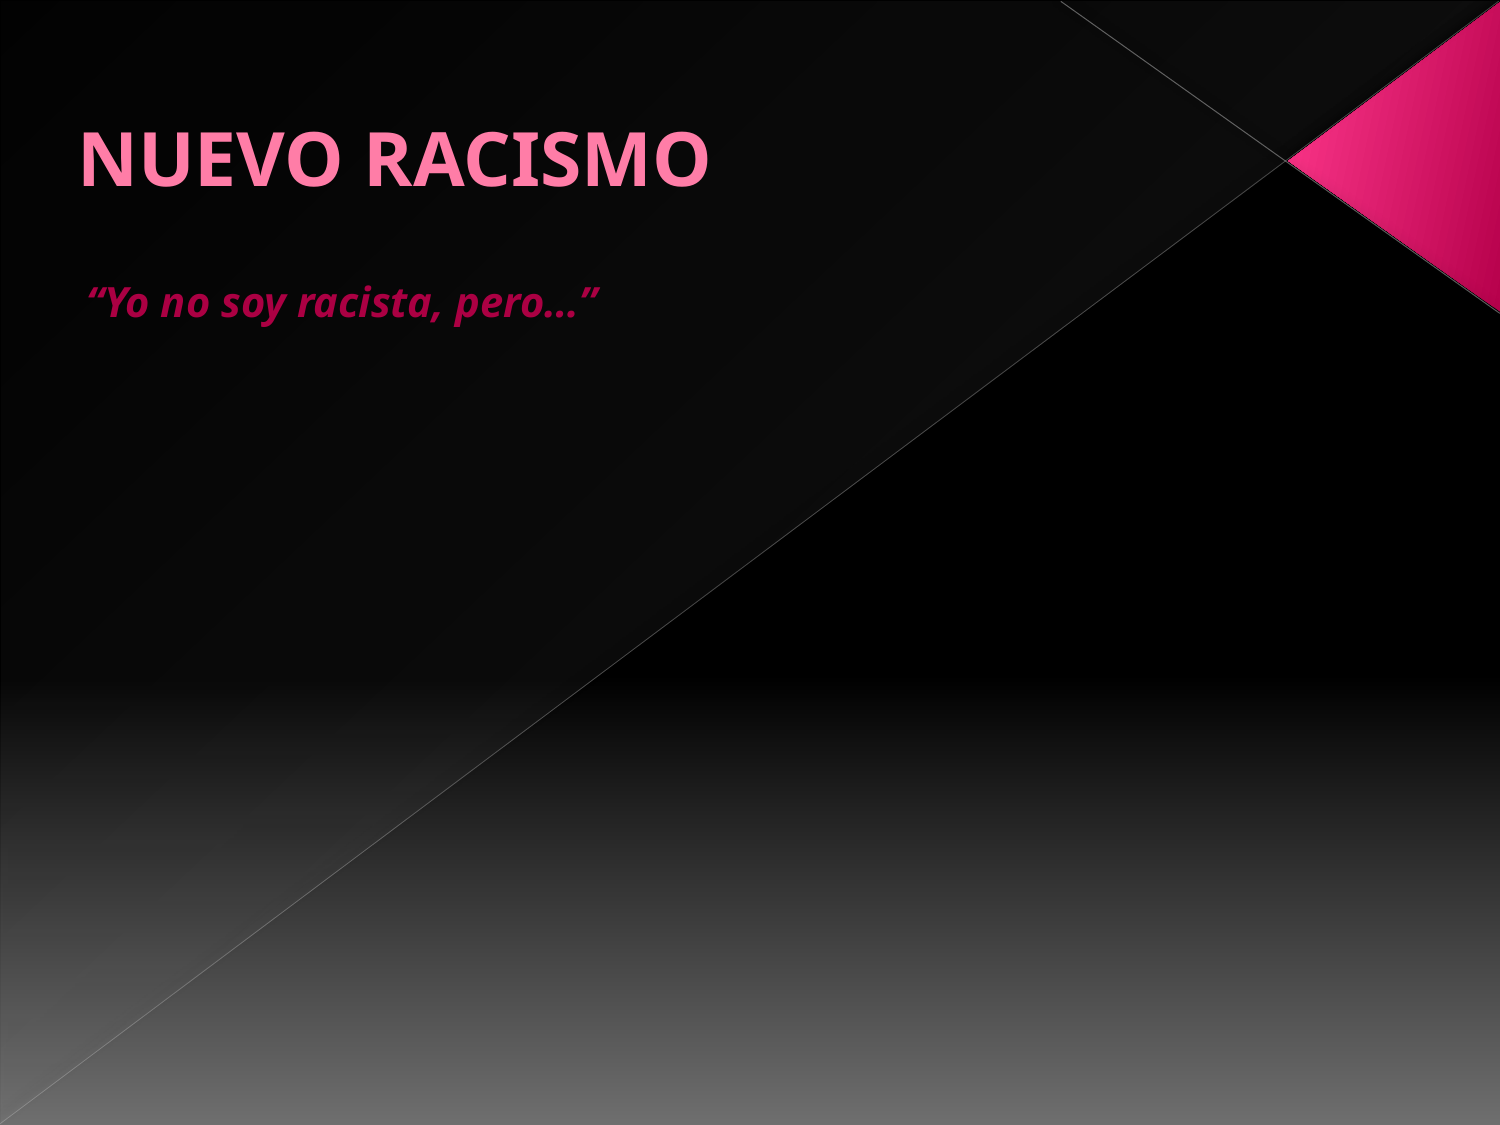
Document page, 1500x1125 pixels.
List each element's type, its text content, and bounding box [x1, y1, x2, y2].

title NUEVO RACISMO [62, 44, 1250, 268]
list “Yo no soy racista, pero…” [62, 267, 700, 643]
